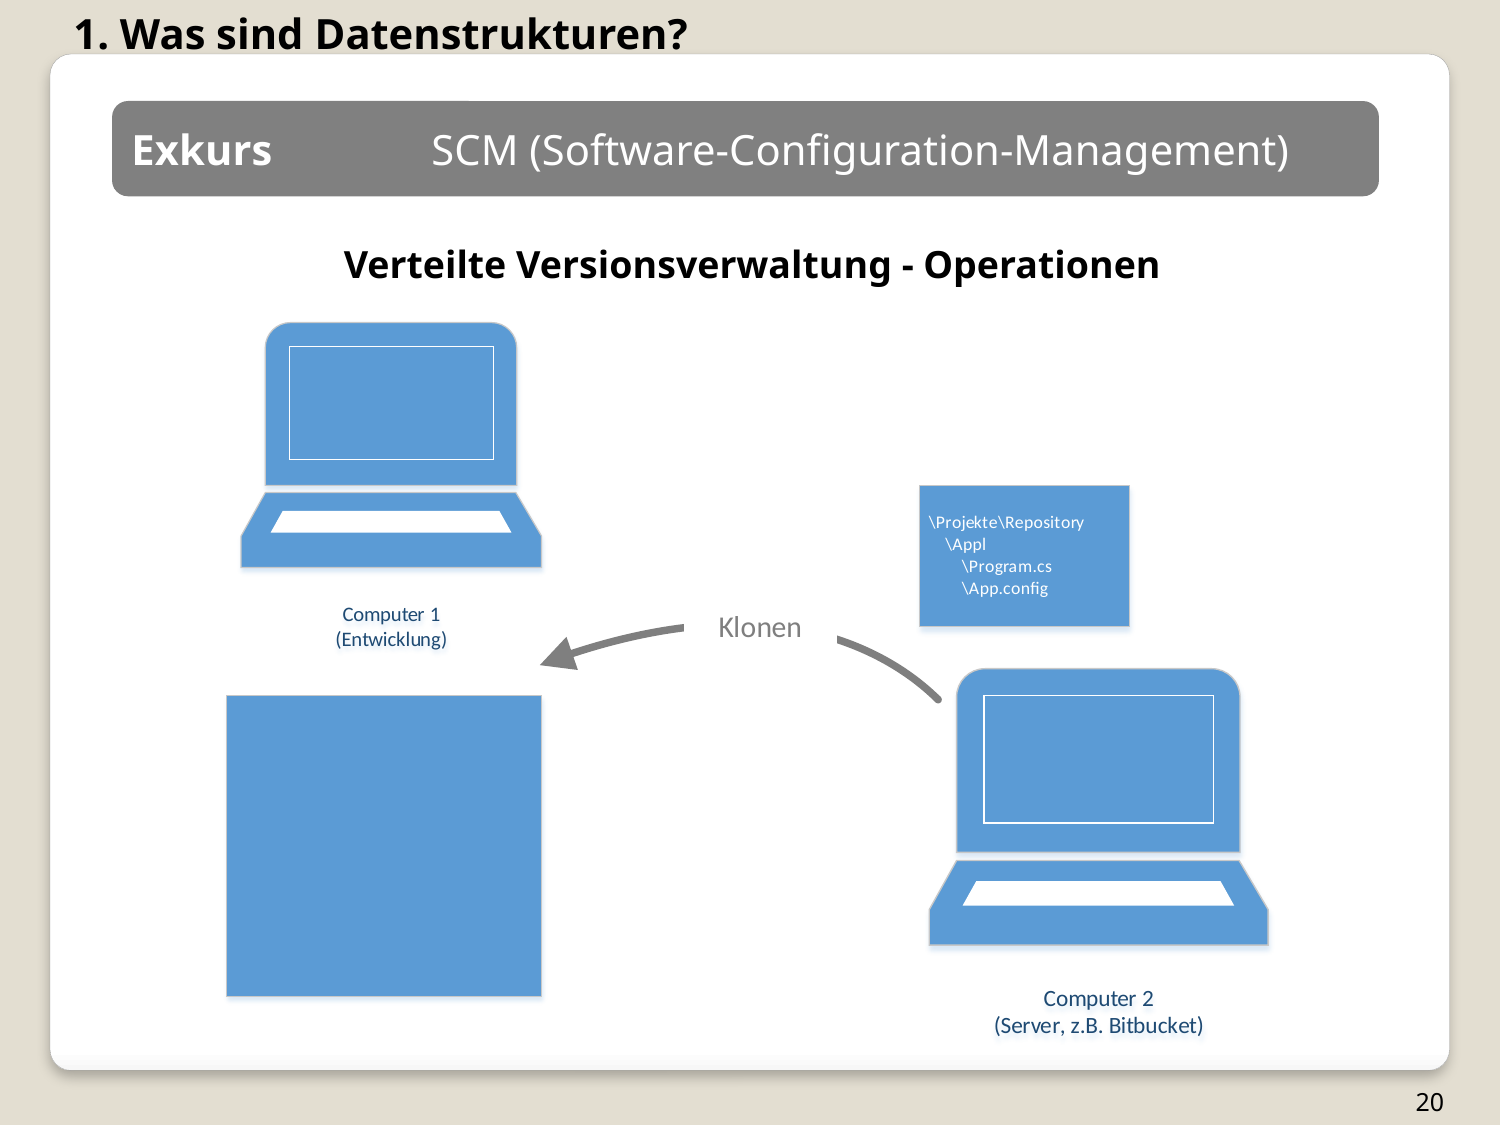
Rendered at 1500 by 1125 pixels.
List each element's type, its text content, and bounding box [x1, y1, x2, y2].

text_box 1. Was sind Datenstrukturen? [58, 0, 1325, 65]
text_box Exkurs SCM (Software-Configuration-Management) [108, 97, 1383, 200]
text_box Verteilte Versionsverwaltung - Operationen [58, 234, 1447, 294]
picture [218, 317, 1277, 1063]
